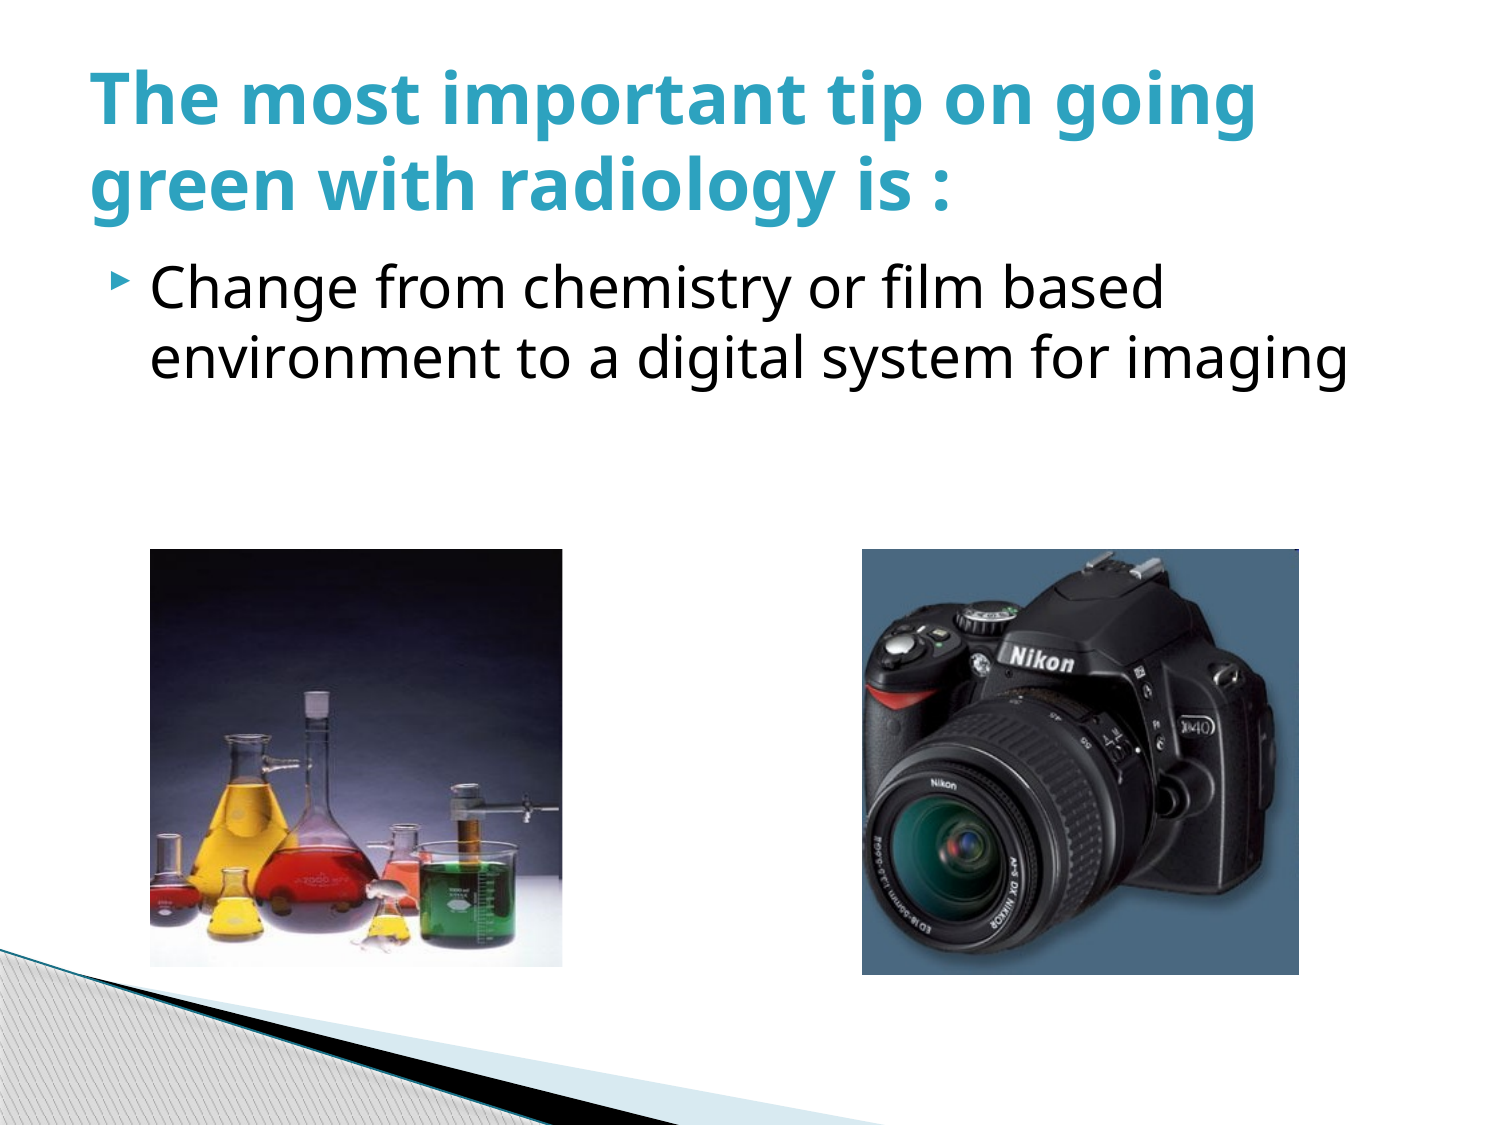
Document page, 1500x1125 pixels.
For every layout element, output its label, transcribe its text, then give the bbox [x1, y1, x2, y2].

picture [862, 549, 1299, 976]
list Change from chemistry or film based environment to a digital system for imaging [75, 243, 1425, 986]
picture [149, 549, 563, 967]
title The most important tip on going green with radiology is : [75, 45, 1425, 233]
